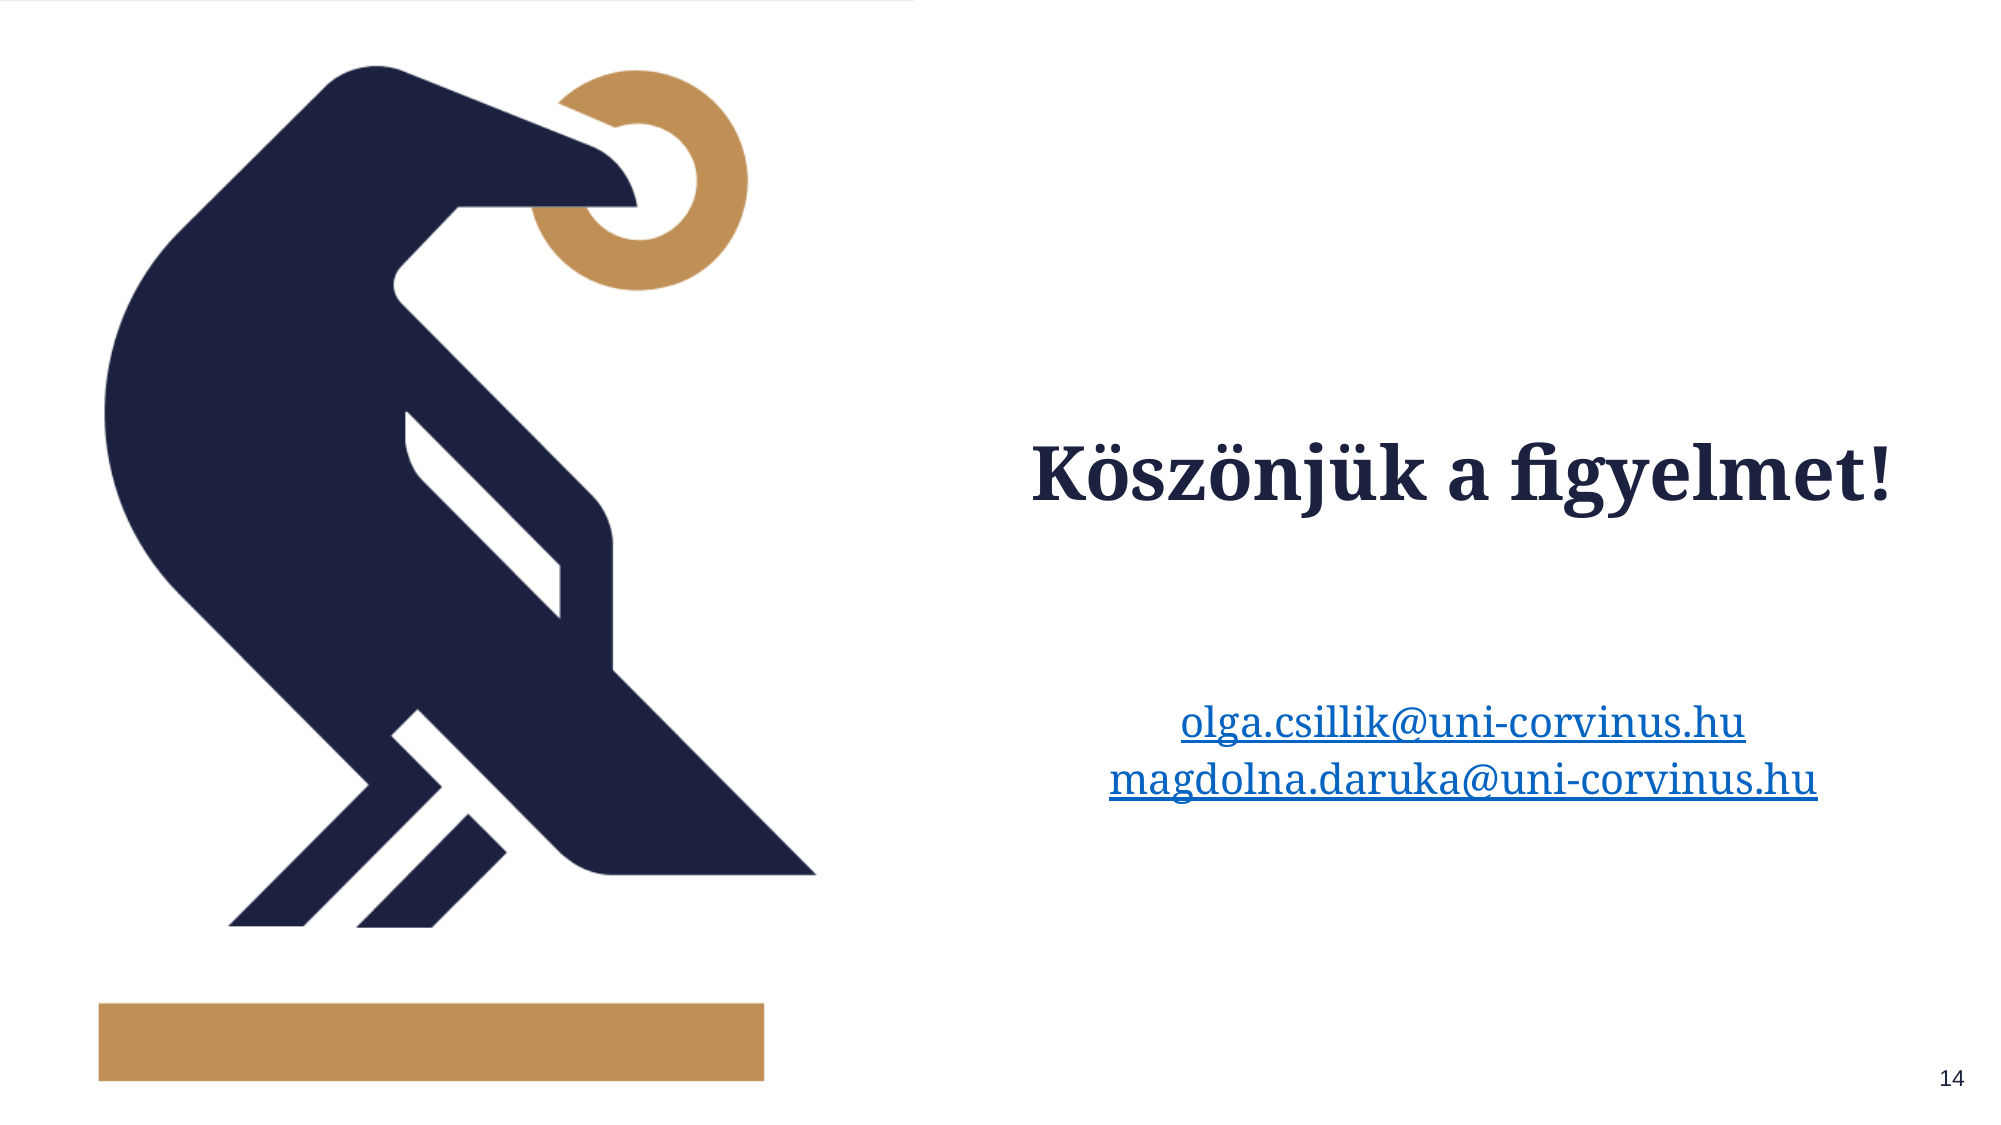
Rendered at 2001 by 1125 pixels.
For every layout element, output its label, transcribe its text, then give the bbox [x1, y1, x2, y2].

list Köszönjük a figyelmet! olga.csillik@uni-corvinus.hu magdolna.daruka@uni-corvinus.hu [986, 155, 1941, 1125]
picture [0, 0, 914, 1125]
